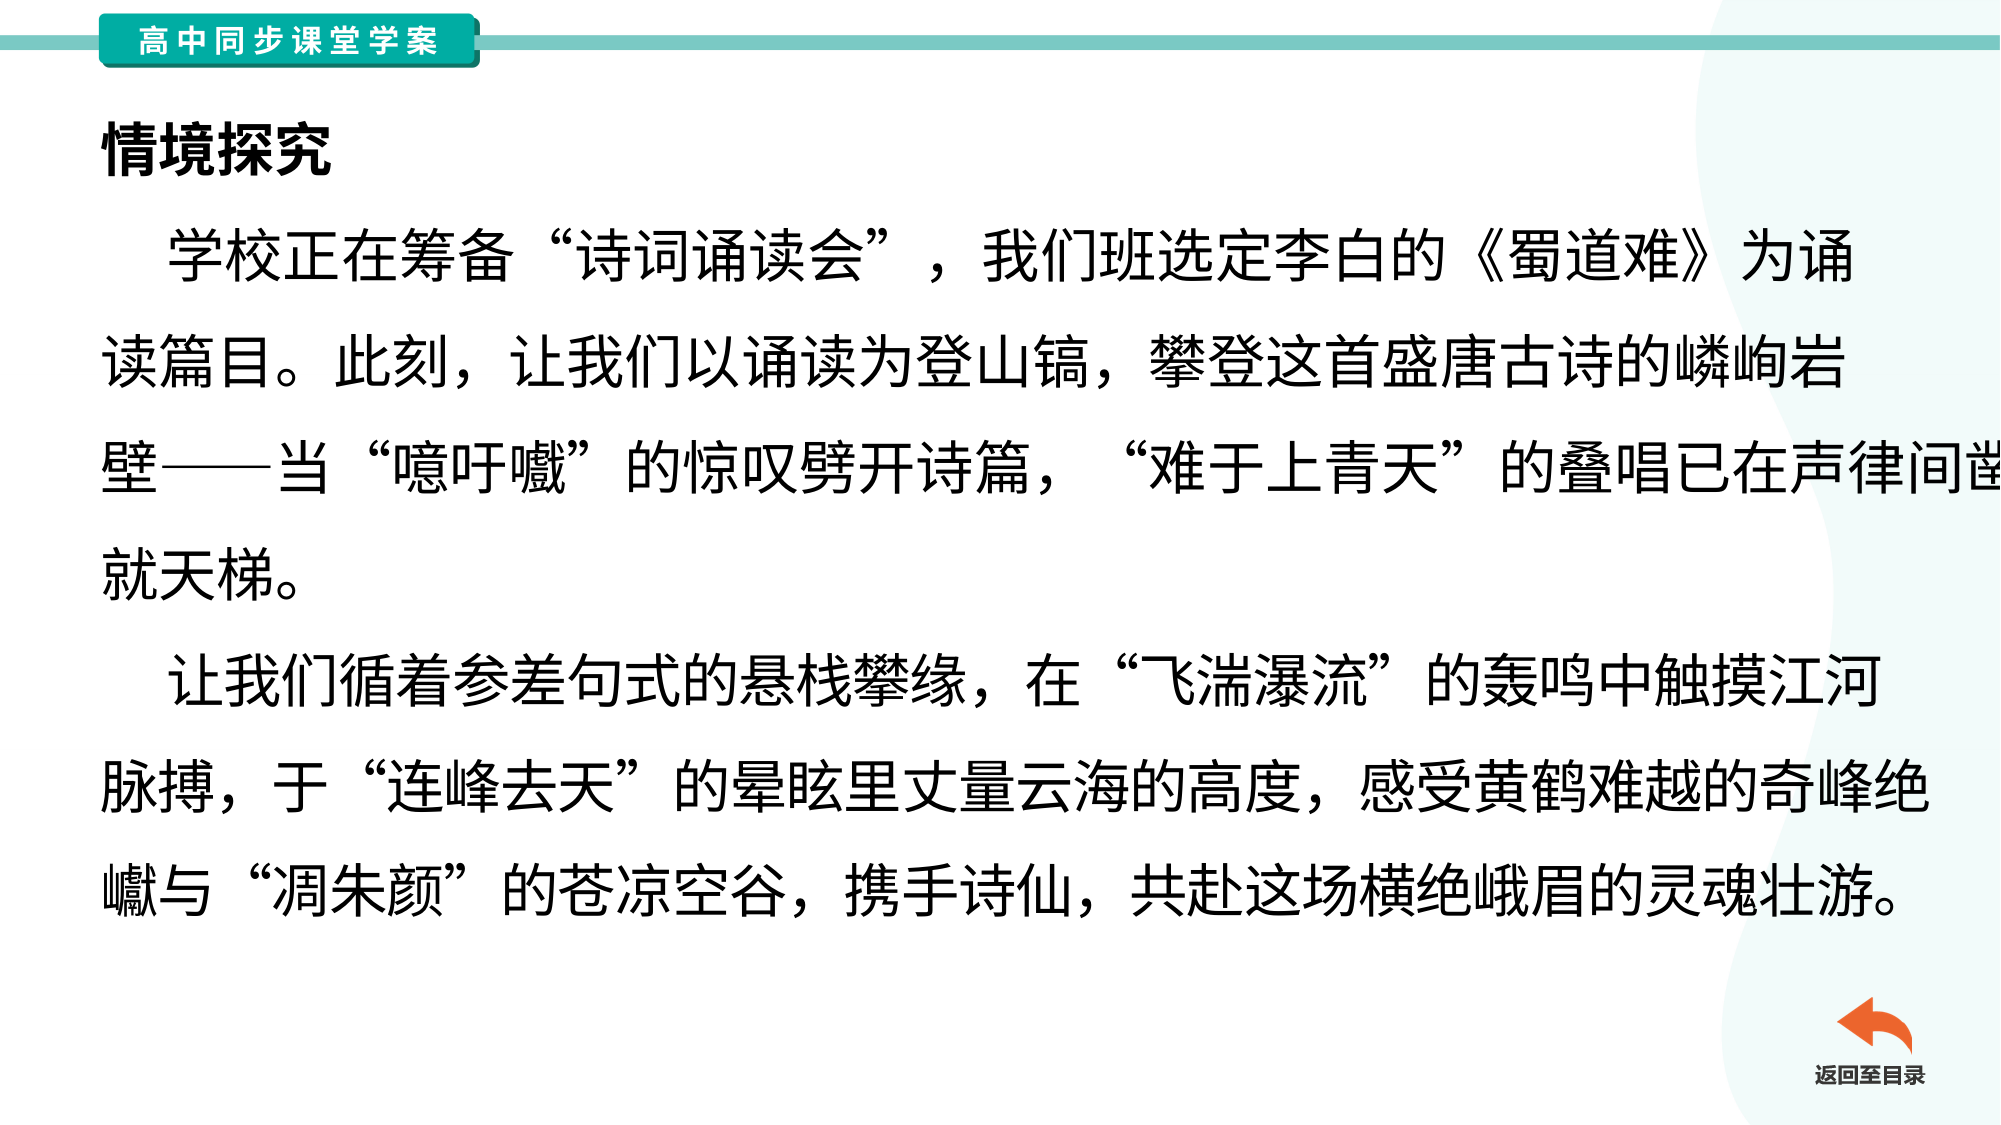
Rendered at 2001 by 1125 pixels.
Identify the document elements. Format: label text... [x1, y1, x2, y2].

text_box 情境探究 学校正在筹备“诗词诵读会”，我们班选定李白的《蜀道难》为诵 读篇目。此刻，让我们以诵读为登山镐，攀登这首盛唐古诗的嶙峋岩 壁——当“噫吁嚱”的惊叹劈开诗篇，“难于上青天”的叠唱已在声律间凿 就天梯。 让我们循着参差句式的悬栈攀缘，在“飞湍瀑流”的轰鸣中触摸江河 脉搏，于“连峰去天”的晕眩里丈量云海的高度，感受黄鹤难越的奇峰绝 巘与“凋朱颜”的苍凉空谷，携手诗仙，共赴这场横绝峨眉的灵魂壮游。 [100, 76, 1899, 914]
picture [0, 0, 2000, 1125]
